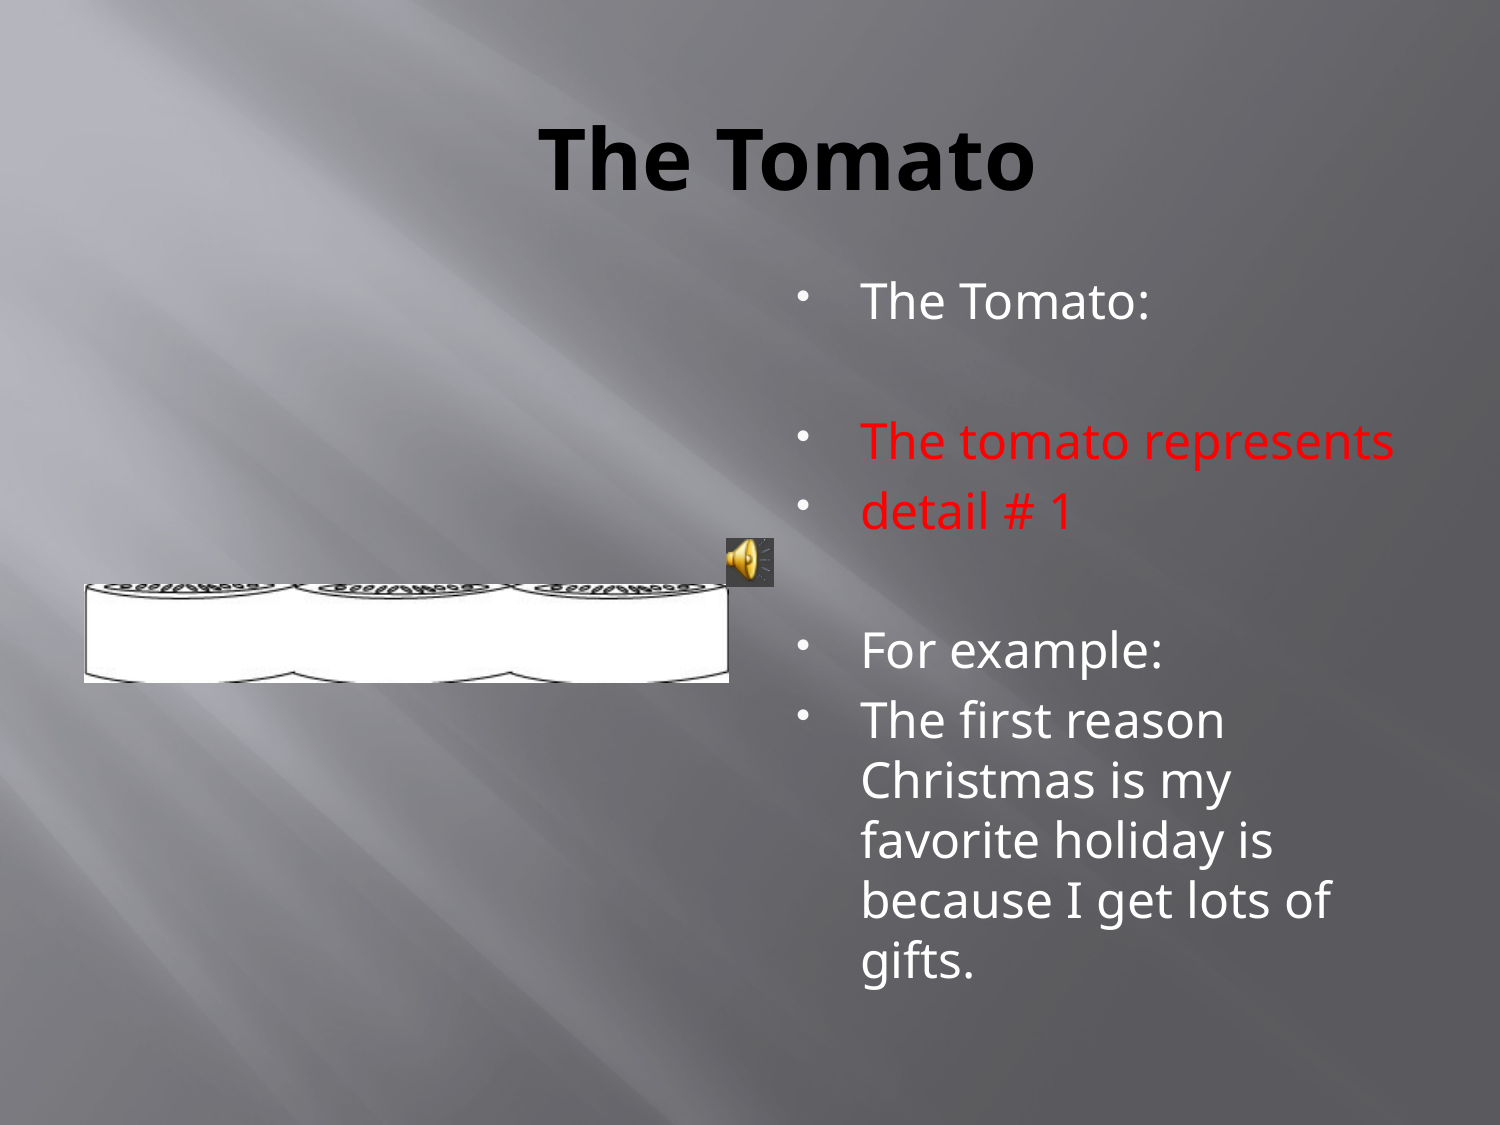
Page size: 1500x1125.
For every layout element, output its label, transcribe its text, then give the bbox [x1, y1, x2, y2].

picture [724, 537, 776, 588]
title The Tomato [112, 62, 1463, 250]
list The Tomato: The tomato represents detail # 1 For example: The first reason Christmas is my favorite holiday is because I get lots of gifts. [762, 262, 1425, 1005]
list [84, 584, 729, 684]
